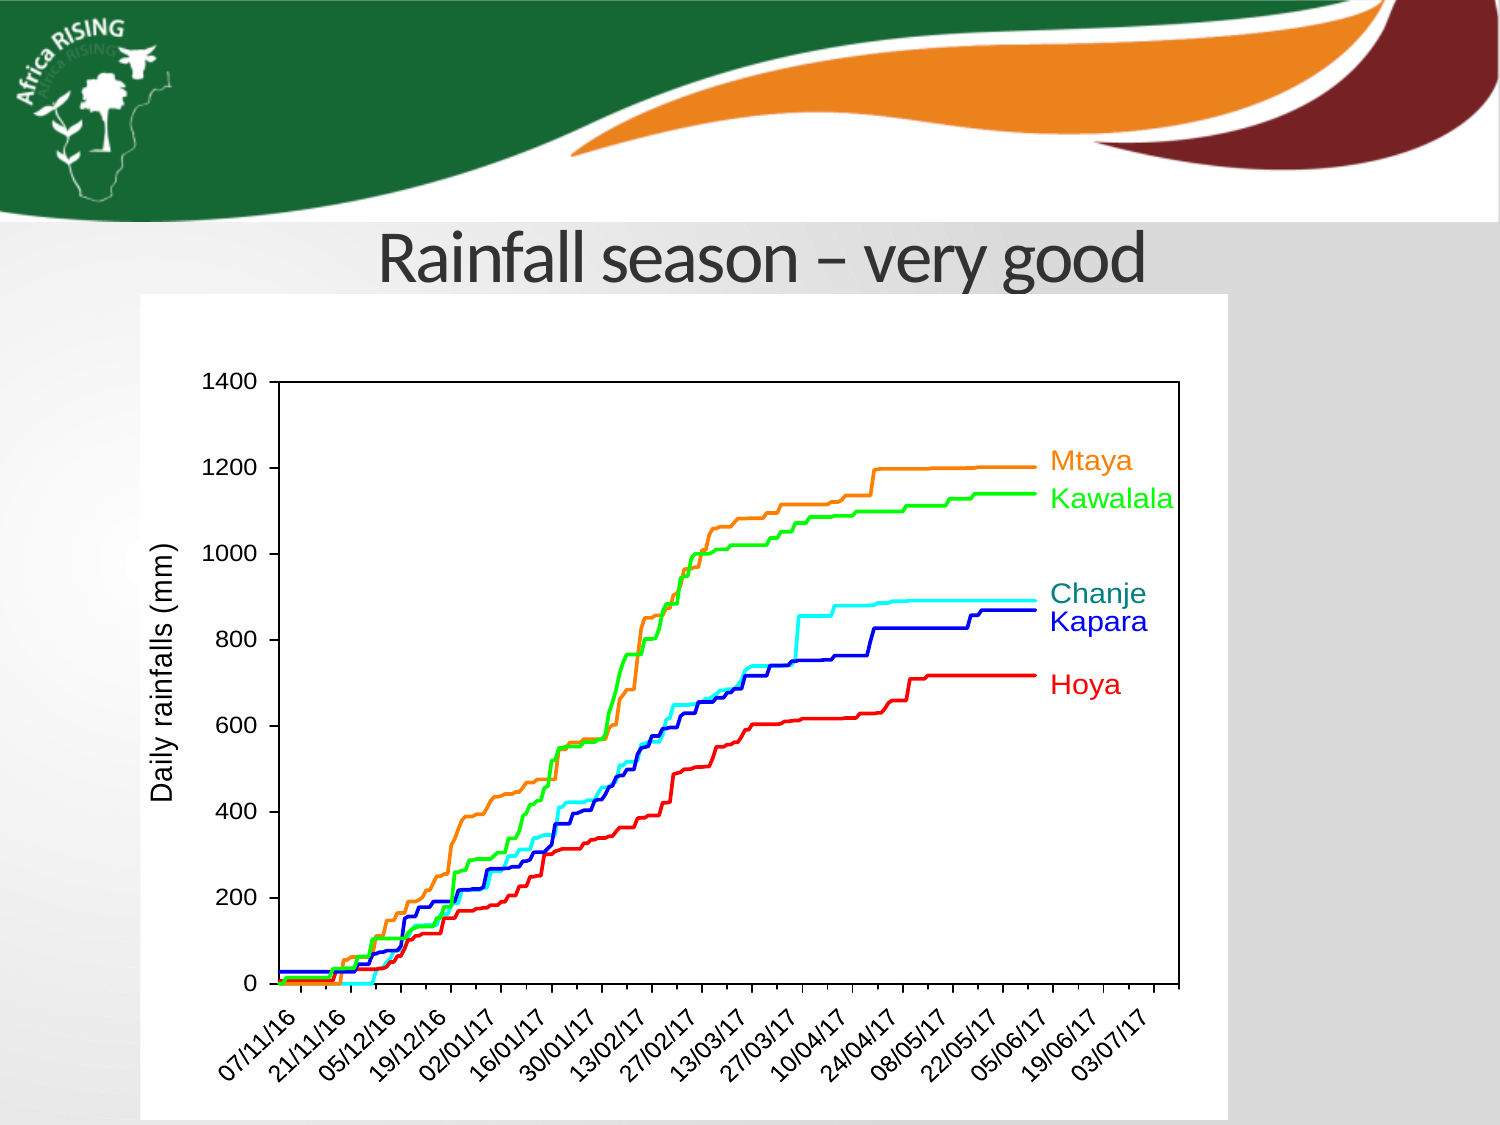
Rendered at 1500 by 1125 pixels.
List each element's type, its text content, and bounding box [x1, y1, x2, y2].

title Rainfall season – very good [362, 200, 1225, 286]
picture [139, 293, 1229, 1121]
picture [0, 0, 1499, 222]
